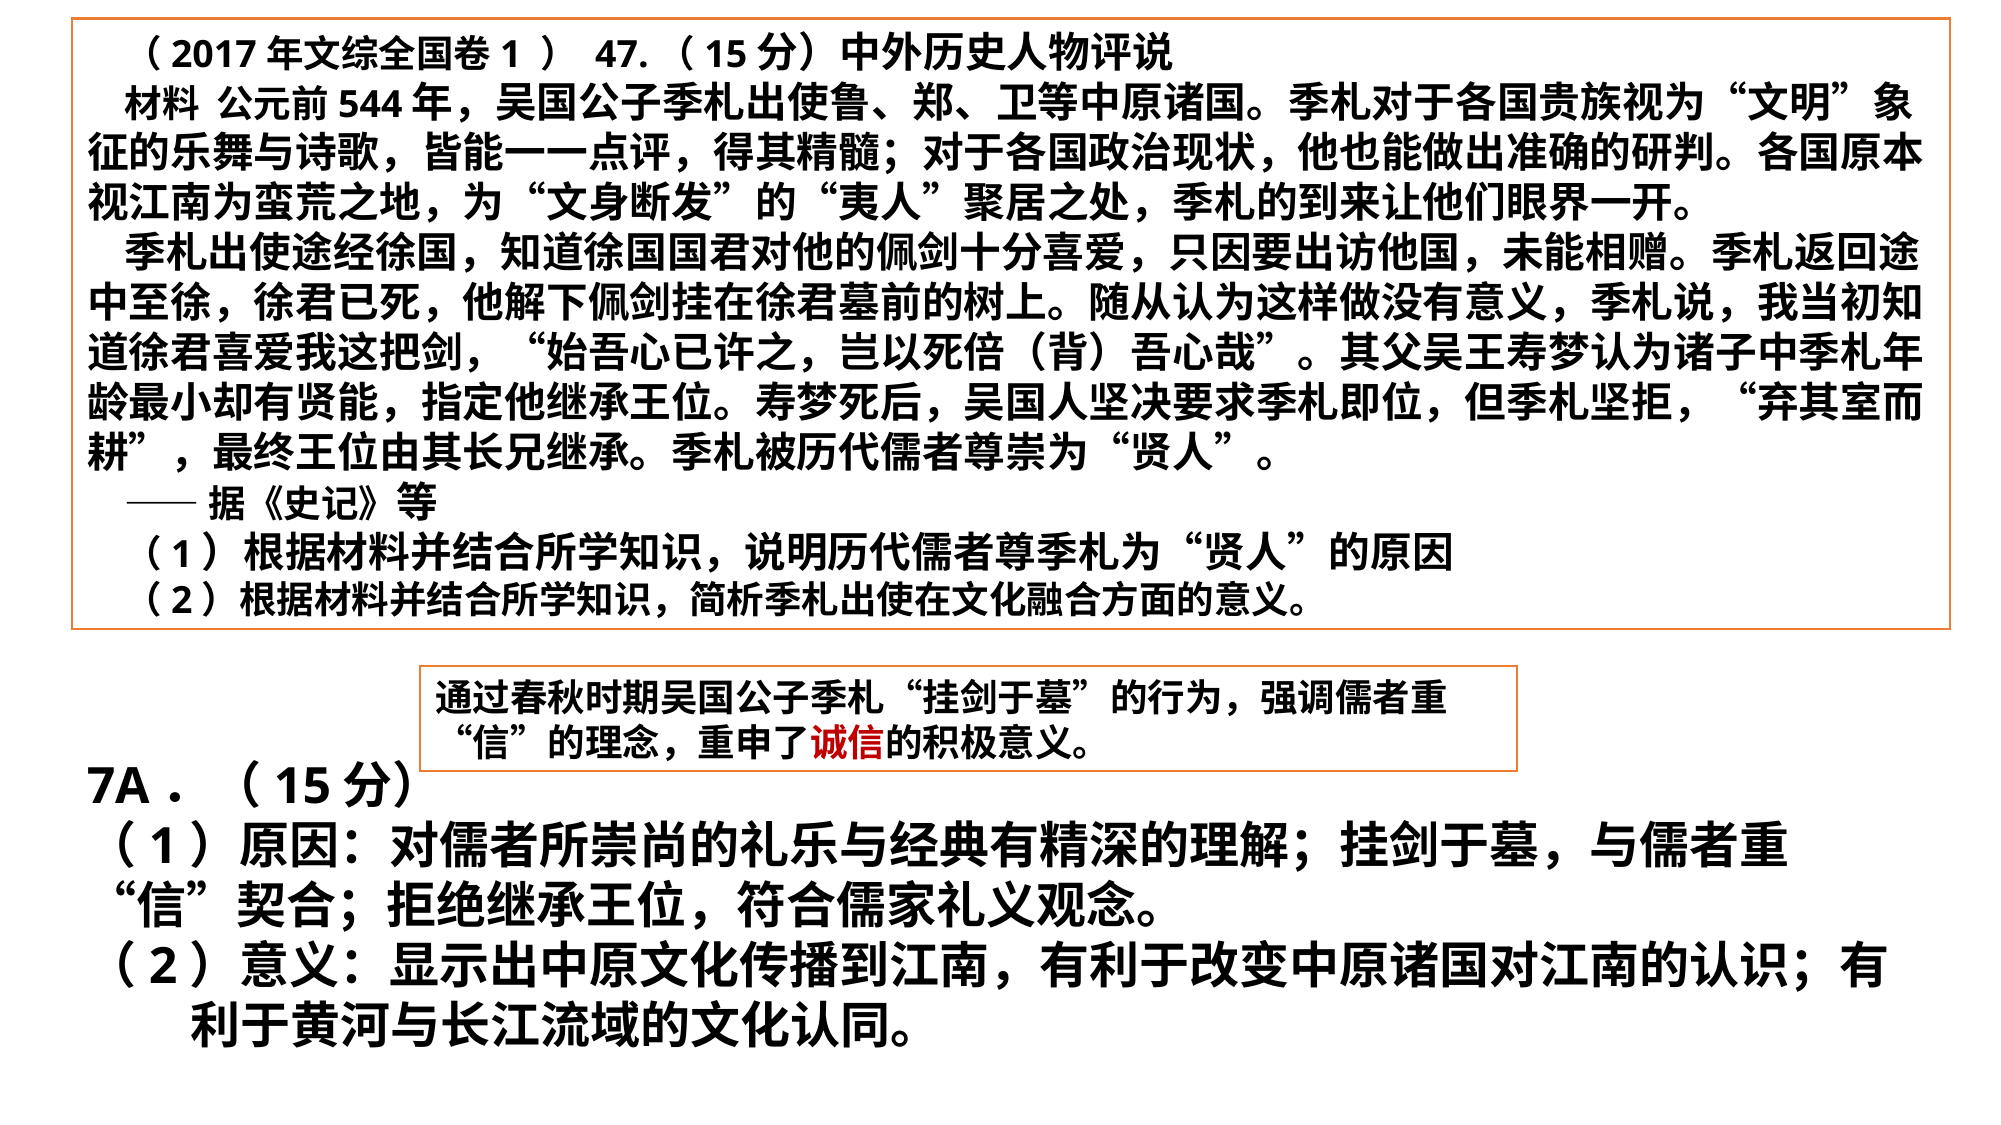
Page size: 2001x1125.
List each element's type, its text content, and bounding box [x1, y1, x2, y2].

text_box 7A．（15分） （1）原因：对儒者所崇尚的礼乐与经典有精深的理解；挂剑于墓，与儒者重“信”契合；拒绝继承王位，符合儒家礼义观念。 （2）意义：显示出中原文化传播到江南，有利于改变中原诸国对江南的认识；有利于黄河与长江流域的文化认同。 [72, 746, 1936, 1062]
text_box 通过春秋时期吴国公子季札“挂剑于墓”的行为，强调儒者重“信”的理念，重申了诚信的积极意义。 [419, 665, 1518, 746]
text_box （2017年文综全国卷1 ） 47.（15分）中外历史人物评说 材料 公元前544年，吴国公子季札出使鲁、郑、卫等中原诸国。季札对于各国贵族视为“文明”象征的乐舞与诗歌，皆能一一点评，得其精髓；对于各国政治现状，他也能做出准确的研判。各国原本视江南为蛮荒之地，为“文身断发”的“夷人”聚居之处，季札的到来让他们眼界一开。 季札出使途经徐国，知道徐国国君对他的佩剑十分喜爱，只因要出访他国，未能相赠。季札返回途中至徐，徐君已死，他解下佩剑挂在徐君墓前的树上。随从认为这样做没有意义，季札说，我当初知道徐君喜爱我这把剑，“始吾心已许之，岂以死倍（背）吾心哉”。其父吴王寿梦认为诸子中季札年龄最小却有贤能，指定他继承王位。寿梦死后，吴国人坚决要求季札即位，但季札坚拒，“弃其室而耕”，最终王位由其长兄继承。季札被历代儒者尊崇为“贤人”。 ——据《史记》等 （1）根据材料并结合所学知识，说明历代儒者尊季札为“贤人”的原因 （2）根据材料并结合所学知识，简析季札出使在文化融合方面的意义。 [71, 17, 1951, 630]
